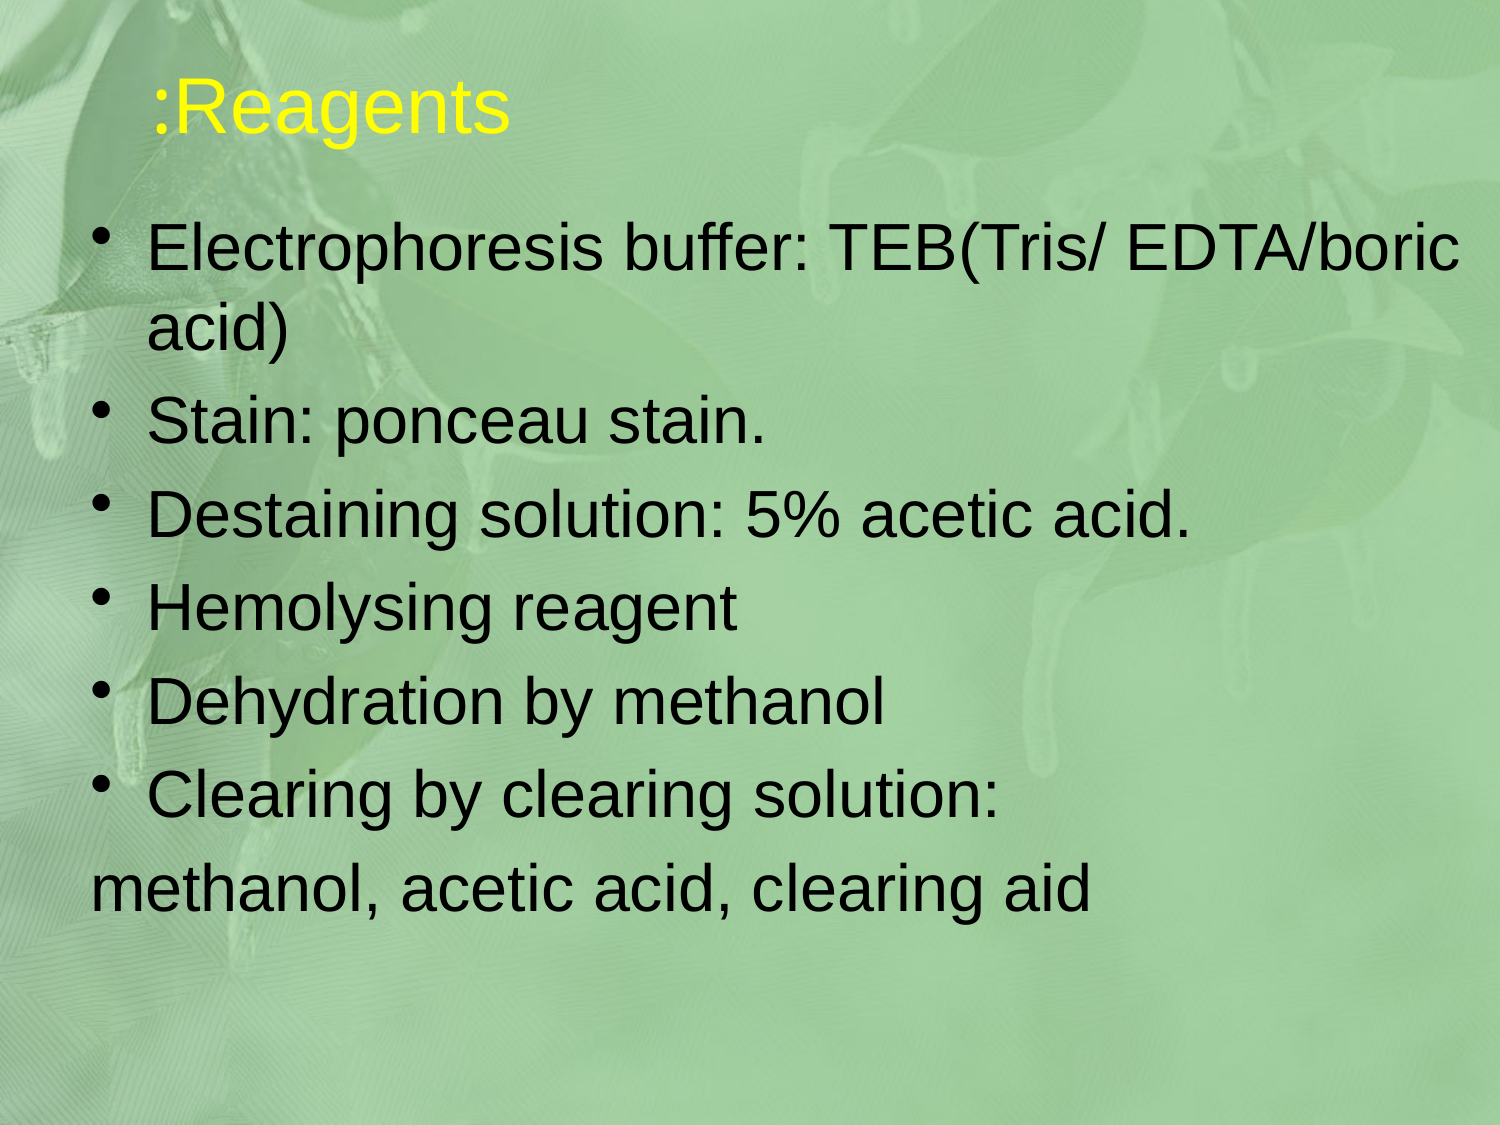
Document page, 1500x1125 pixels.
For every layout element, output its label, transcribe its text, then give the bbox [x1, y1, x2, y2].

picture [0, 0, 1500, 1125]
list Electrophoresis buffer: TEB(Tris/ EDTA/boric acid) Stain: ponceau stain. Destaining solution: 5% acetic acid. Hemolysing reagent Dehydration by methanol Clearing by clearing solution: methanol, acetic acid, clearing aid [74, 196, 1500, 1125]
title Reagents: [135, 44, 1480, 196]
